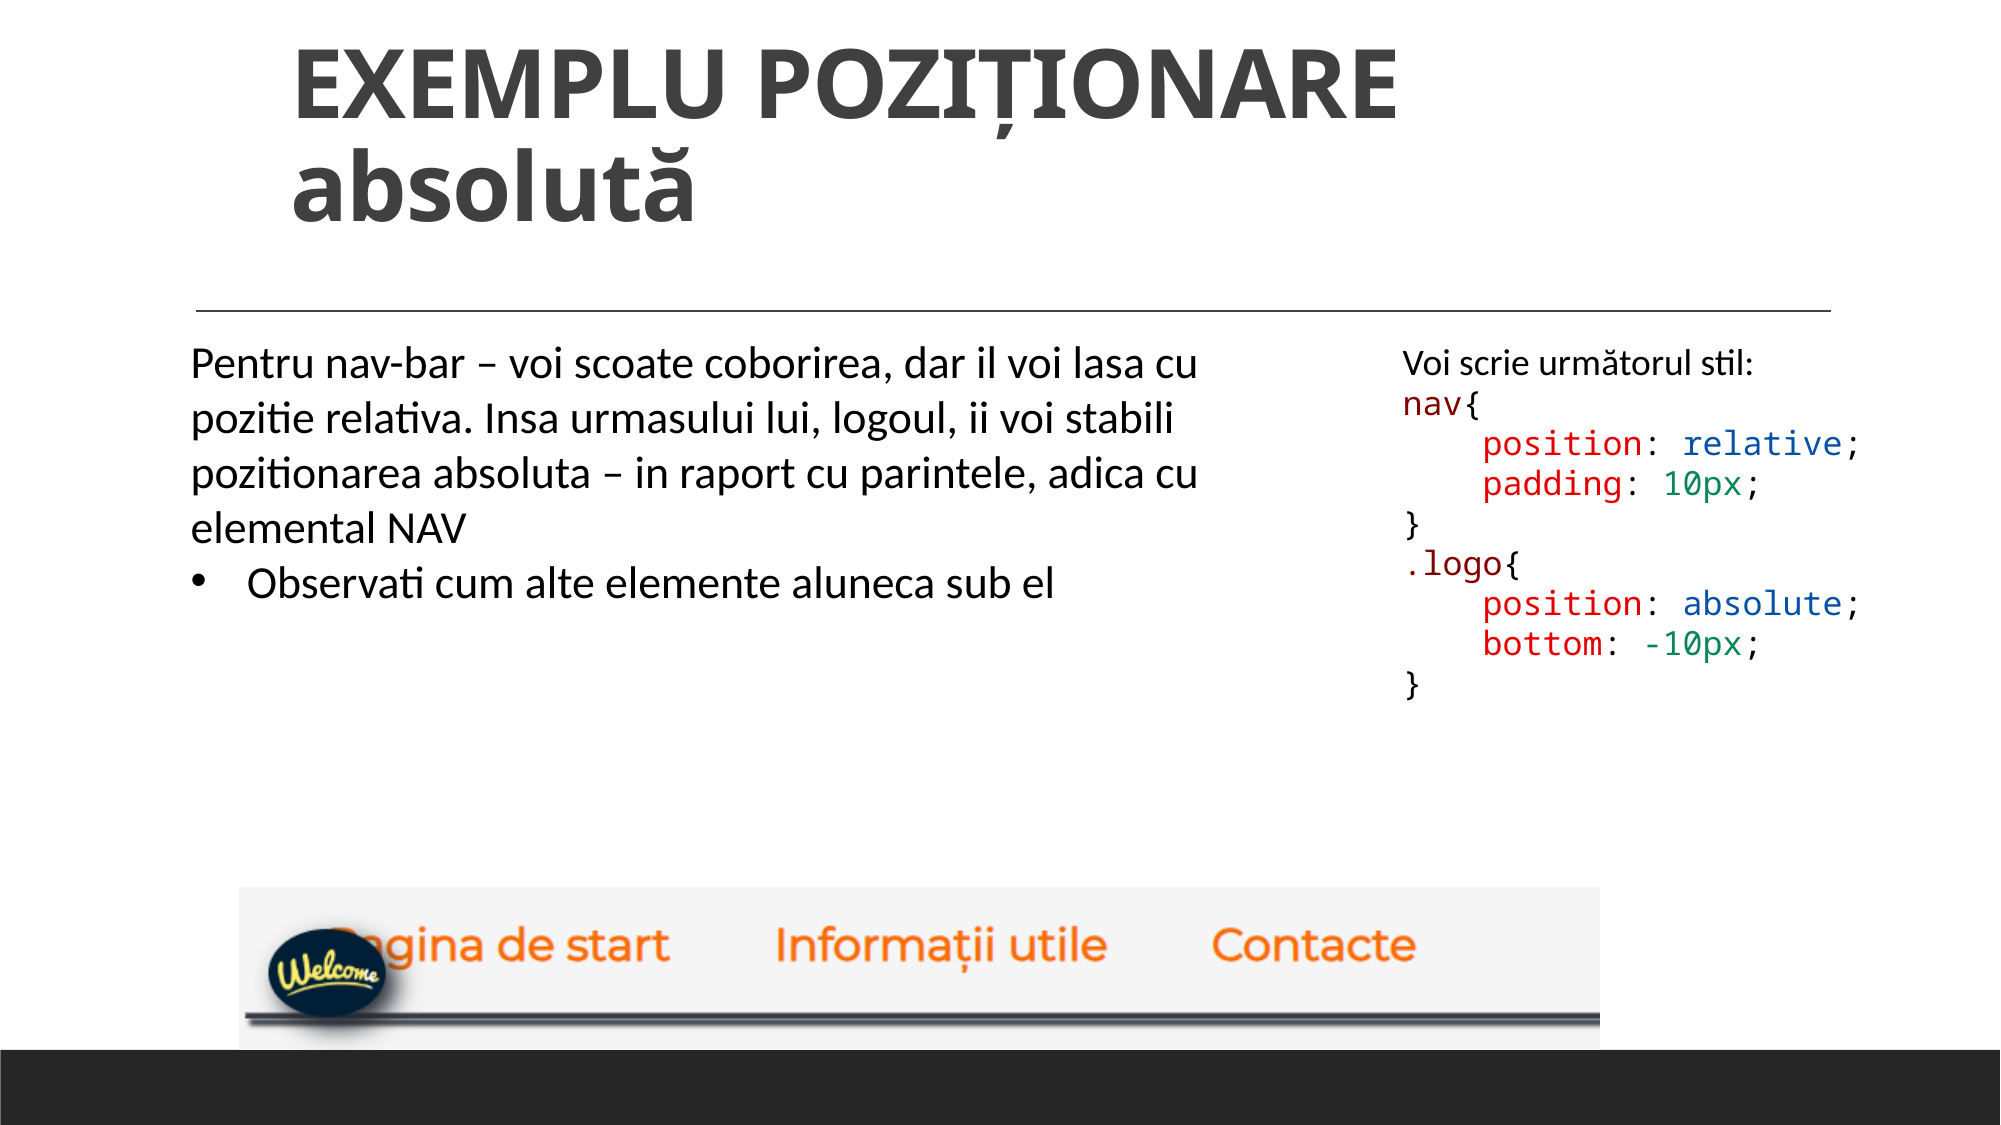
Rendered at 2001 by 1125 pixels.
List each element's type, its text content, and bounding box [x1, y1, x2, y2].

picture [239, 886, 1600, 1051]
title EXEMPLU POZIŢIONARE absolută [275, 75, 1713, 250]
text_box Pentru nav-bar – voi scoate coborirea, dar il voi lasa cu pozitie relativa. Insa urmasului lui, logoul, ii voi stabili pozitionarea absoluta – in raport cu parintele, adica cu elemental NAV Observati cum alte elemente aluneca sub el [175, 324, 1338, 615]
text_box Voi scrie următorul stil: nav{ position: relative; padding: 10px; } .logo{ position: absolute; bottom: -10px; } [1387, 330, 1879, 710]
